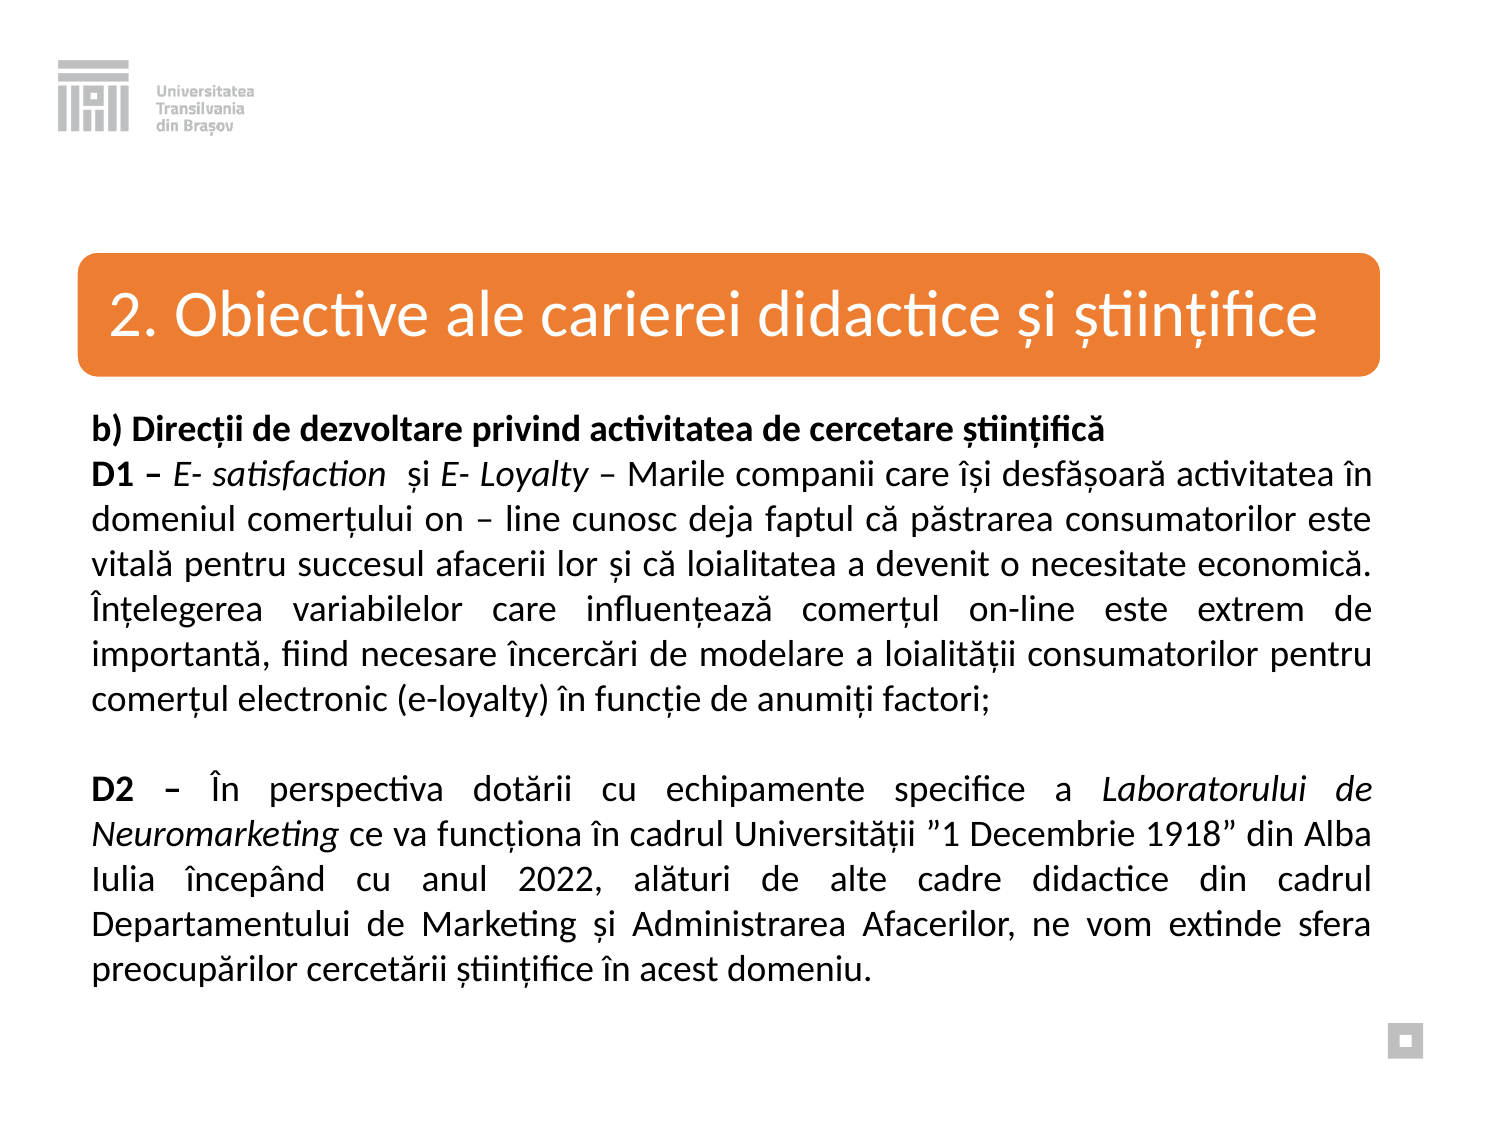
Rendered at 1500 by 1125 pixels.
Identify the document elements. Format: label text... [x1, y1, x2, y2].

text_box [1387, 1023, 1424, 1059]
picture [58, 60, 254, 136]
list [76, 244, 1382, 386]
text_box b) Direcţii de dezvoltare privind activitatea de cercetare științifică D1 – E- satisfaction şi E- Loyalty – Marile companii care îşi desfăşoară activitatea în domeniul comerţului on – line cunosc deja faptul că păstrarea consumatorilor este vitală pentru succesul afacerii lor şi că loialitatea a devenit o necesitate economică. Înţelegerea variabilelor care influenţează comerţul on-line este extrem de importantă, fiind necesare încercări de modelare a loialităţii consumatorilor pentru comerţul electronic (e-loyalty) în funcţie de anumiţi factori; D2 – În perspectiva dotării cu echipamente specifice a Laboratorului de Neuromarketing ce va funcționa în cadrul Universității ”1 Decembrie 1918” din Alba Iulia începând cu anul 2022, alături de alte cadre didactice din cadrul Departamentului de Marketing și Administrarea Afacerilor, ne vom extinde sfera preocupărilor cercetării științifice în acest domeniu. [76, 397, 1388, 1042]
